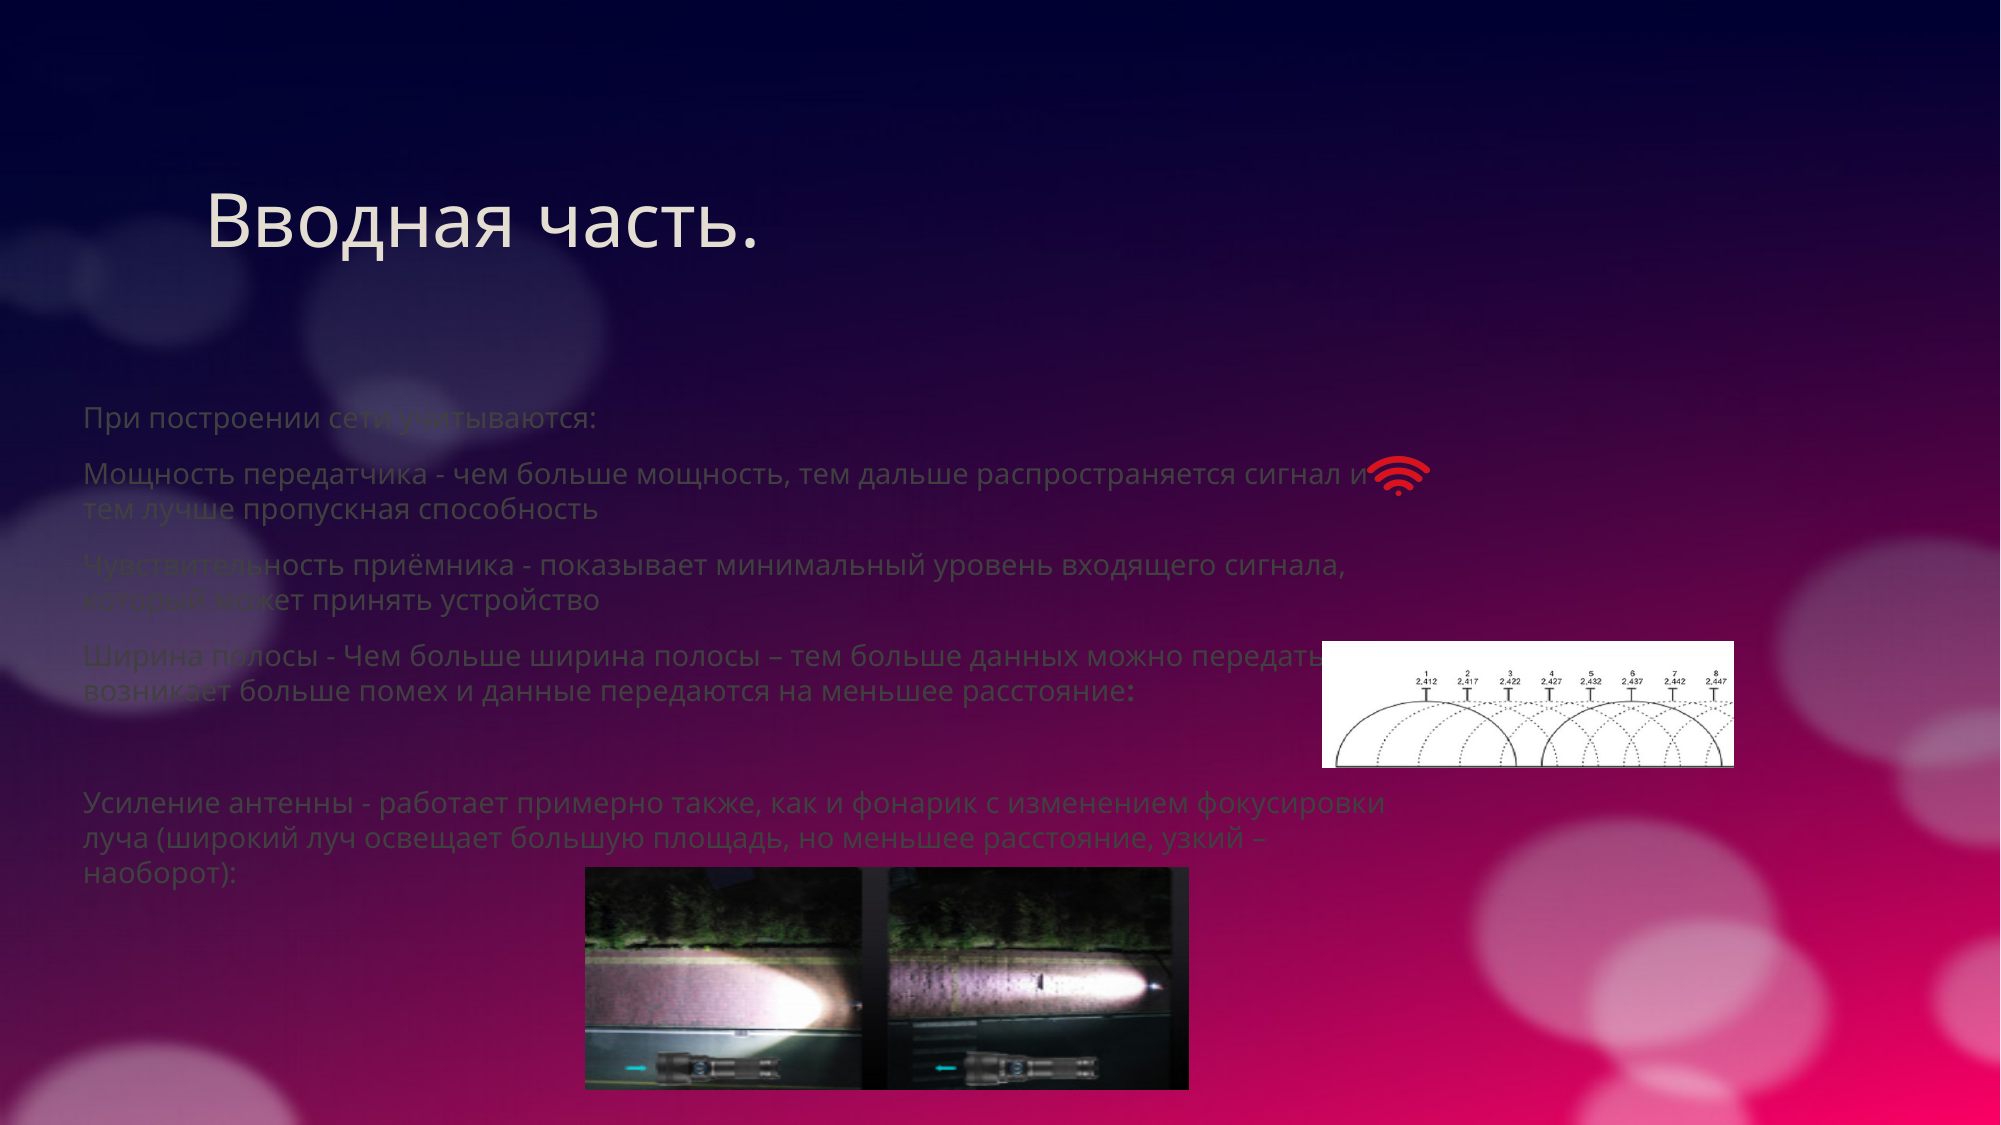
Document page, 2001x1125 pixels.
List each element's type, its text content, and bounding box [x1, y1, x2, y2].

text_box При построении сети учитываются: Мощность передатчика - чем больше мощность, тем дальше распространяется сигнал и тем лучше пропускная способность Чувствительность приёмника - показывает минимальный уровень входящего сигнала, который может принять устройство Ширина полосы - Чем больше ширина полосы – тем больше данных можно передать, но возникает больше помех и данные передаются на меньшее расстояние: Усиление антенны - работает примерно также, как и фонарик с изменением фокусировки луча (широкий луч освещает большую площадь, но меньшее расстояние, узкий – наоборот): [68, 391, 1405, 1090]
text_box Вводная часть. [189, 159, 1627, 276]
picture [0, 0, 2001, 1125]
